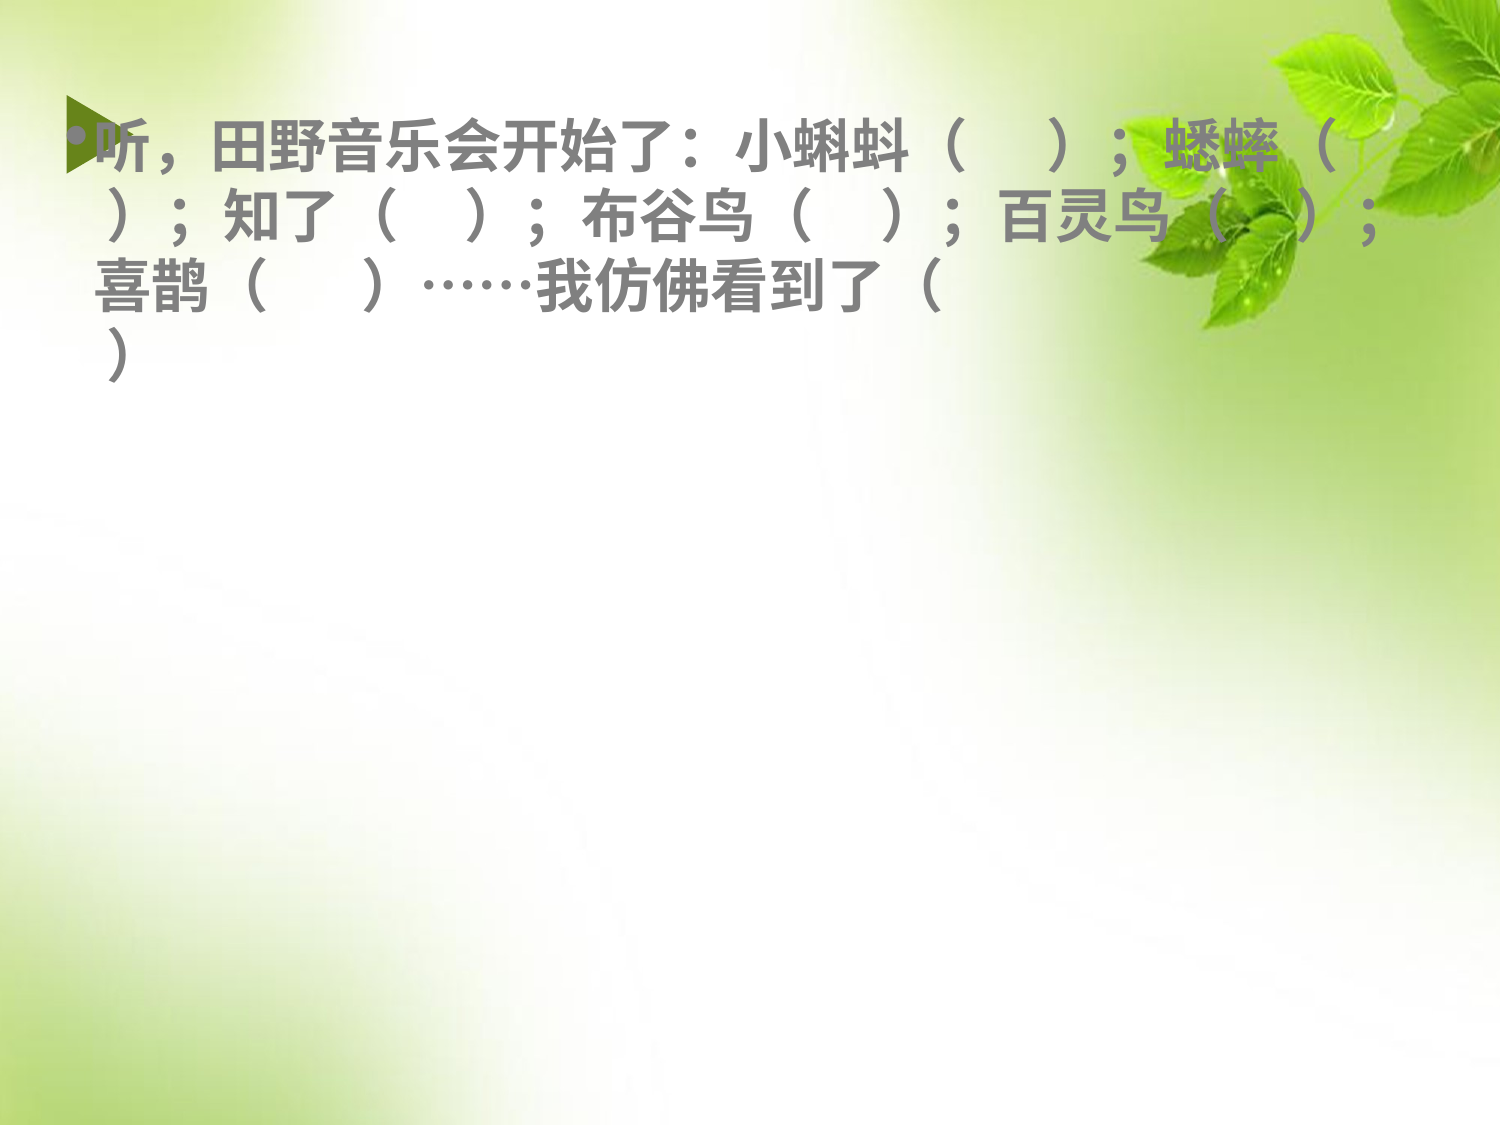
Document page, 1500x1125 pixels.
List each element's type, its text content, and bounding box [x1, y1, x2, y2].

picture [0, 0, 1500, 1125]
list 听，田野音乐会开始了：小蝌蚪（ ）；蟋蟀（ ）；知了（ ）；布谷鸟（ ）；百灵鸟（ ）；喜鹊（ ）……我仿佛看到了（ ） [49, 101, 1451, 1001]
